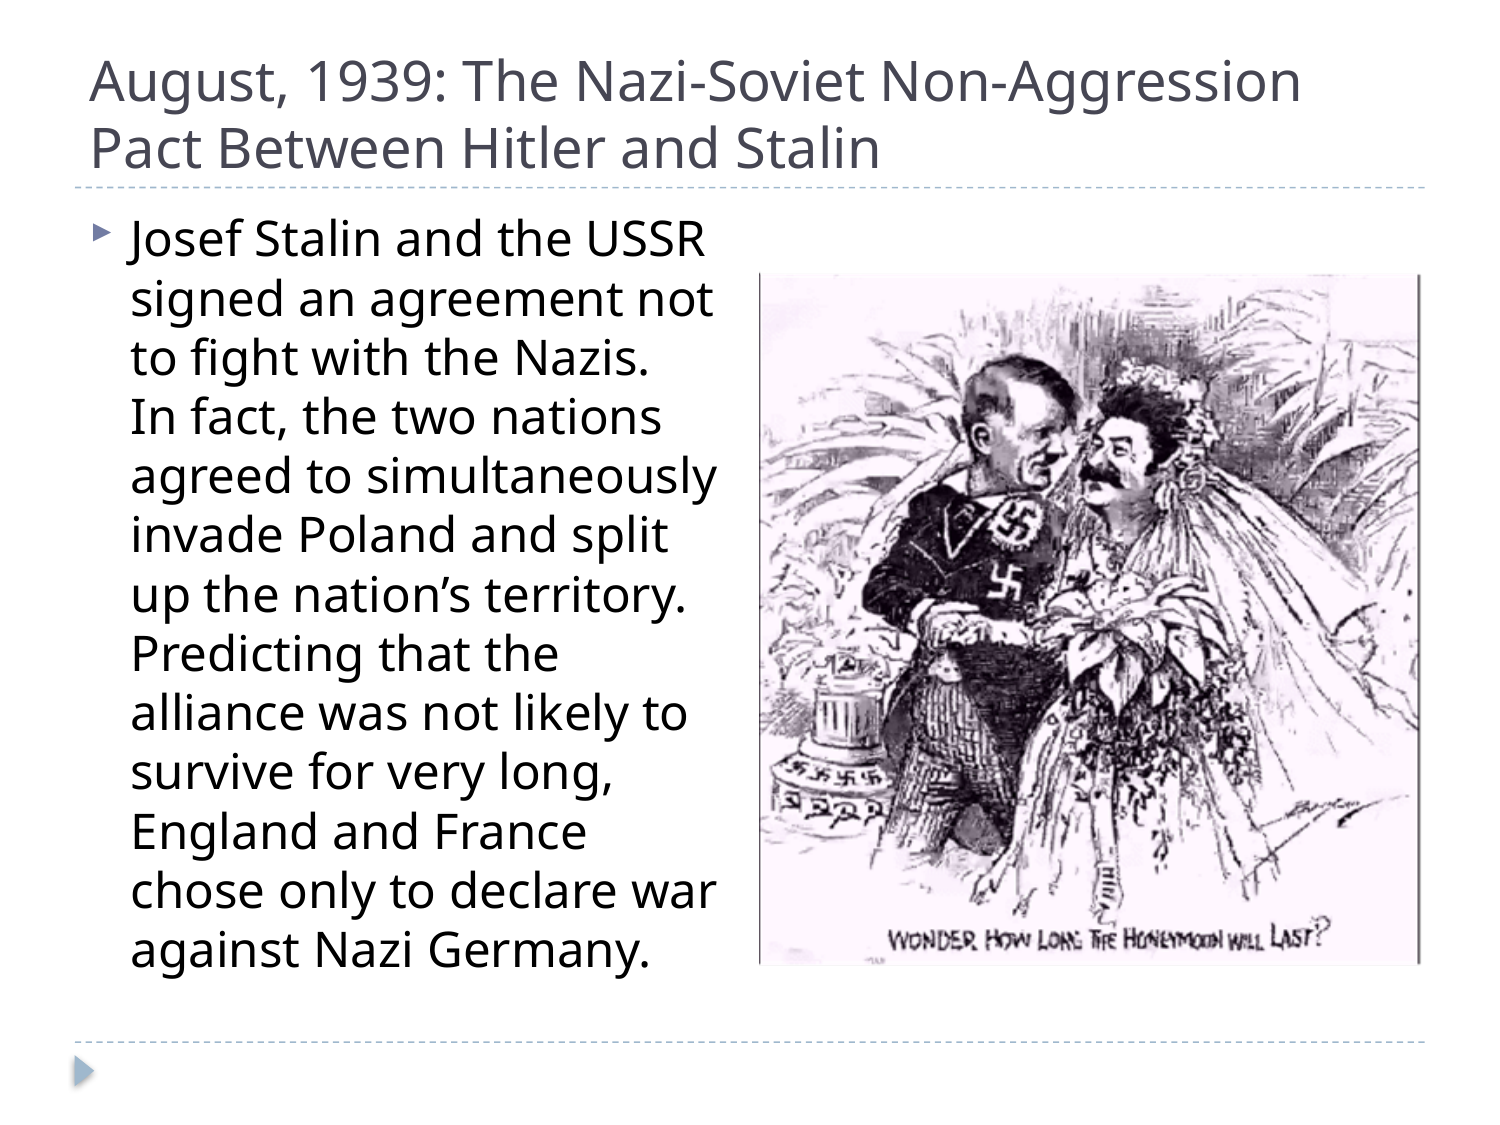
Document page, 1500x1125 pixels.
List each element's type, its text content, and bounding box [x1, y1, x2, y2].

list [759, 233, 1424, 976]
title August, 1939: The Nazi-Soviet Non-Aggression Pact Between Hitler and Stalin [75, 37, 1425, 188]
list Josef Stalin and the USSR signed an agreement not to fight with the Nazis. In fact, the two nations agreed to simultaneously invade Poland and split up the nation’s territory. Predicting that the alliance was not likely to survive for very long, England and France chose only to declare war against Nazi Germany. [75, 200, 738, 1010]
